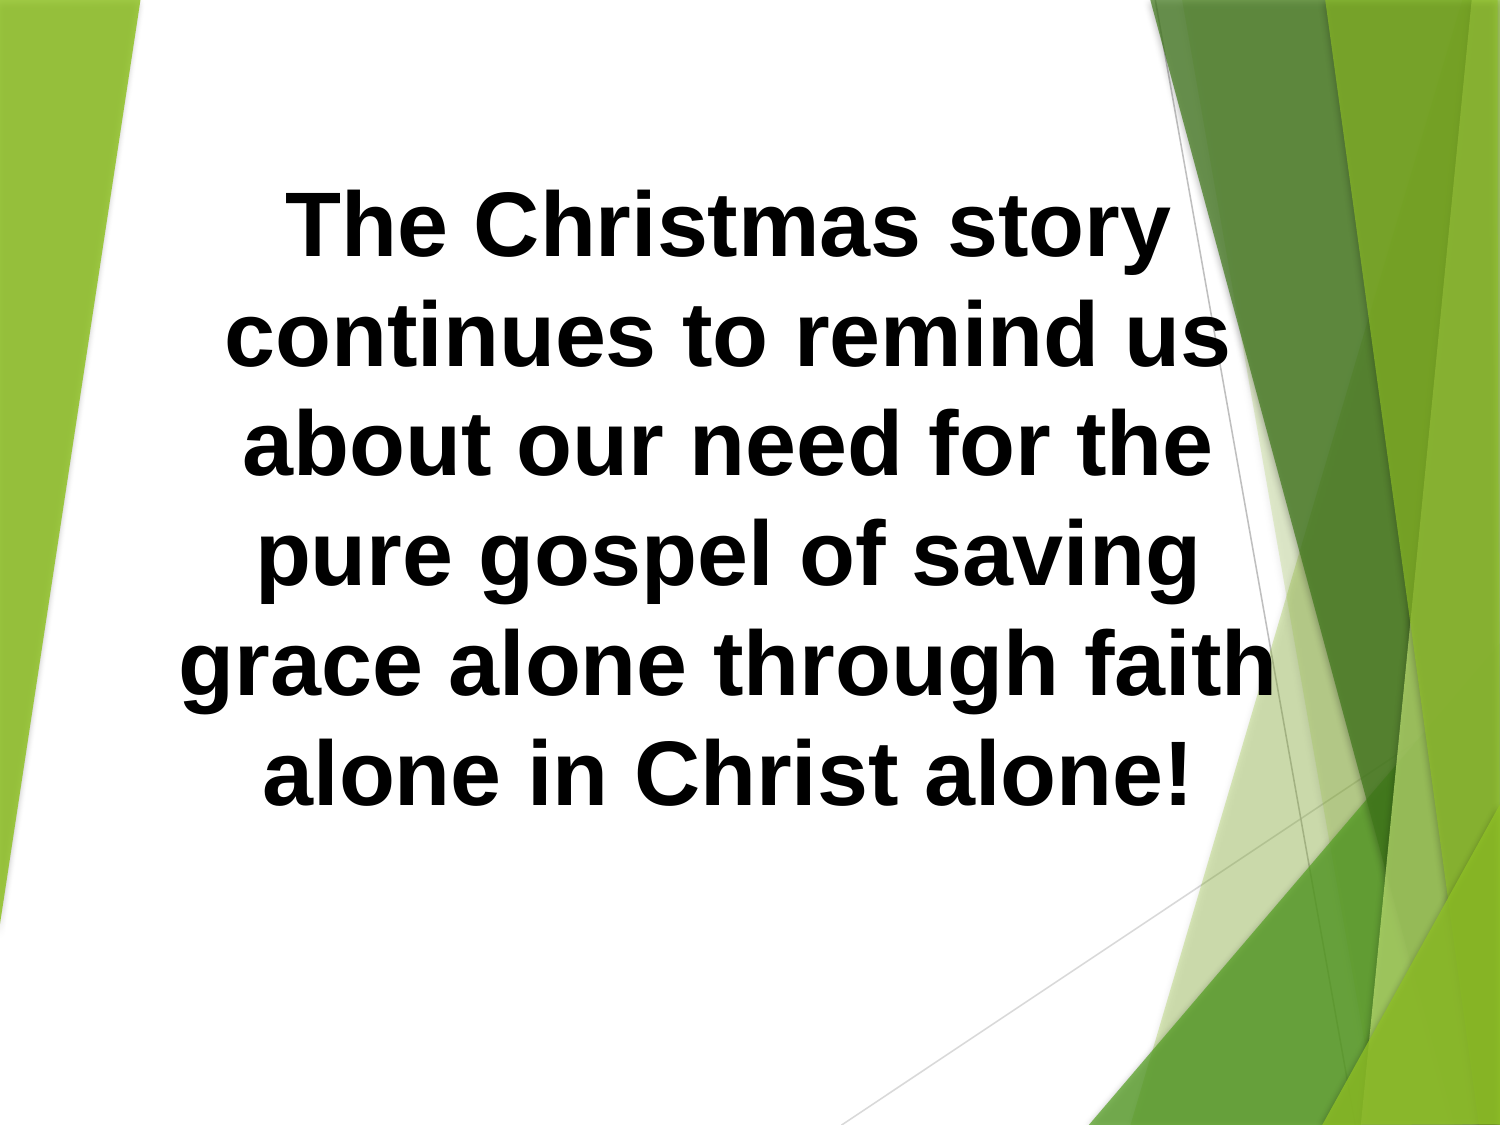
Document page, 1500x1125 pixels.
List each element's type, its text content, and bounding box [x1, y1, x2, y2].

text_box The Christmas story continues to remind us about our need for the pure gospel of saving grace alone through faith alone in Christ alone! [144, 156, 1314, 832]
